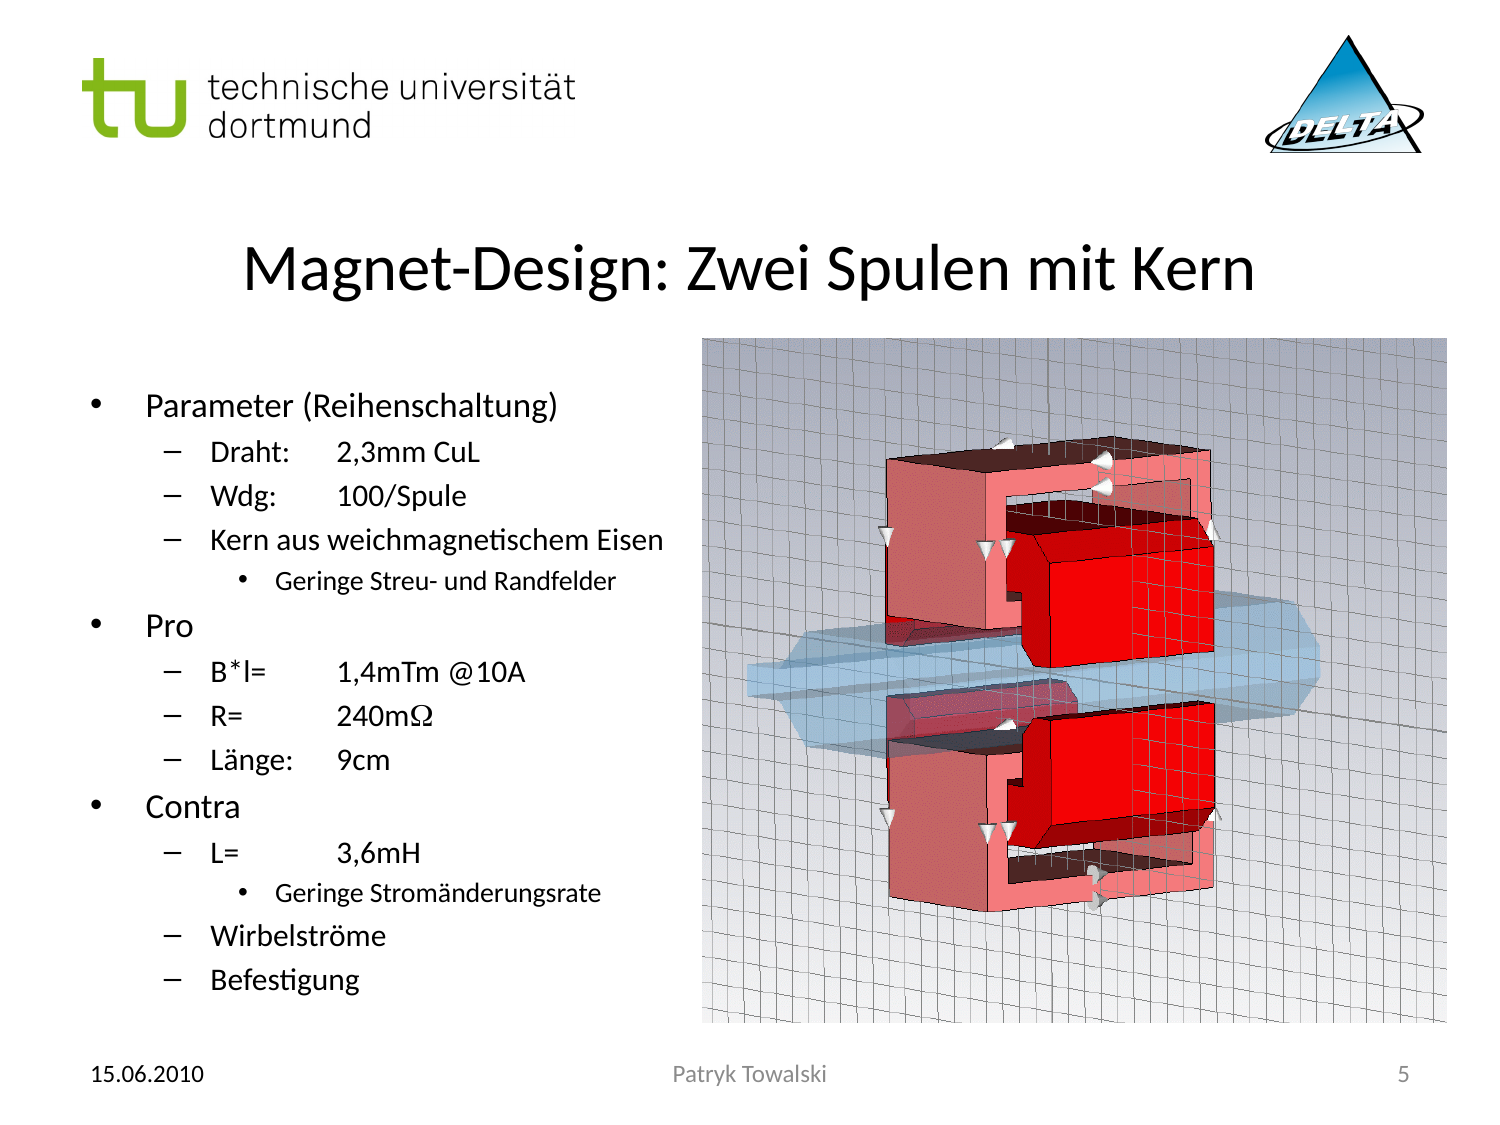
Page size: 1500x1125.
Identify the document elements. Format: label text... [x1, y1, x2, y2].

title Magnet-Design: Zwei Spulen mit Kern [75, 175, 1425, 352]
list Parameter (Reihenschaltung) Draht: 2,3mm CuL Wdg: 100/Spule Kern aus weichmagnetischem Eisen Geringe Streu- und Randfelder Pro B*l= 1,4mTm @10A R= 240m Länge: 9cm Contra L= 3,6mH Geringe Stromänderungsrate Wirbelströme Befestigung [75, 375, 691, 1005]
picture [702, 337, 1448, 1023]
footer Patryk Towalski [512, 1042, 988, 1103]
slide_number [75, 1042, 425, 1103]
picture [1265, 35, 1424, 153]
picture [82, 58, 575, 138]
slide_number 5 [1074, 1042, 1425, 1103]
